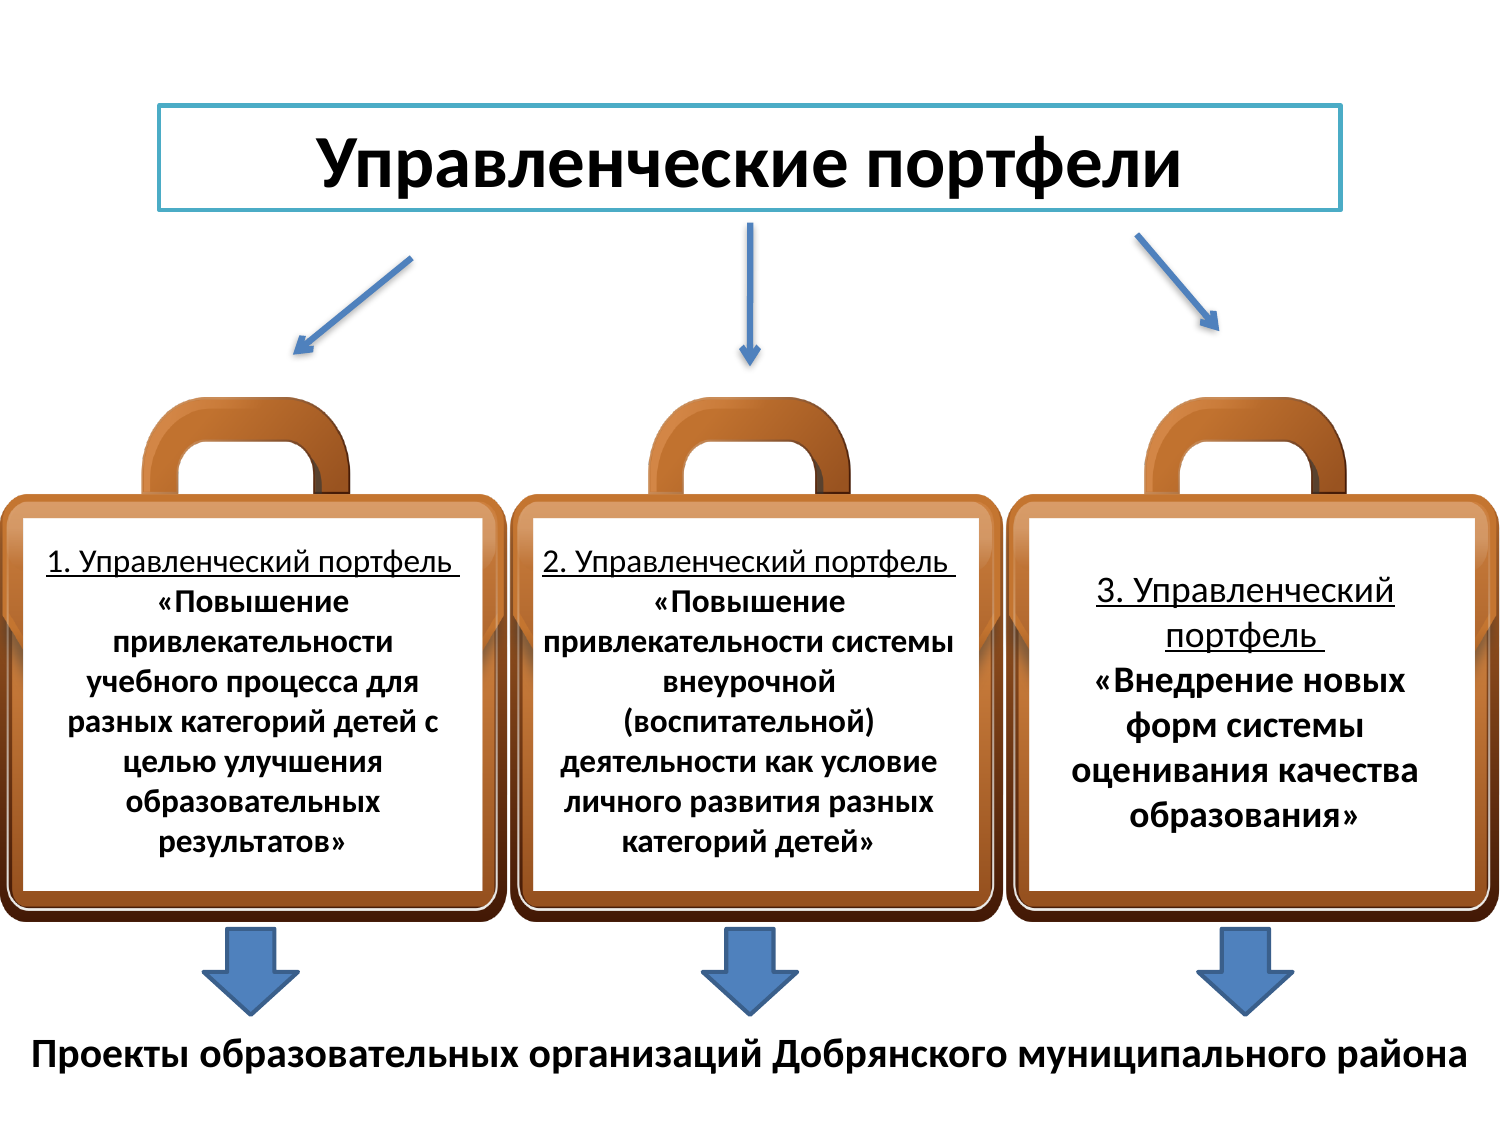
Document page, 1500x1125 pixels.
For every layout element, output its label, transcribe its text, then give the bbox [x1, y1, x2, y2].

picture [0, 396, 1500, 923]
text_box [1136, 234, 1220, 332]
text_box Проекты образовательных организаций Добрянского муниципального района [0, 1018, 1500, 1084]
text_box [201, 930, 300, 1017]
text_box [1196, 930, 1295, 1017]
text_box Управленческие портфели [157, 103, 1343, 212]
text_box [292, 257, 412, 355]
text_box [700, 930, 800, 1017]
